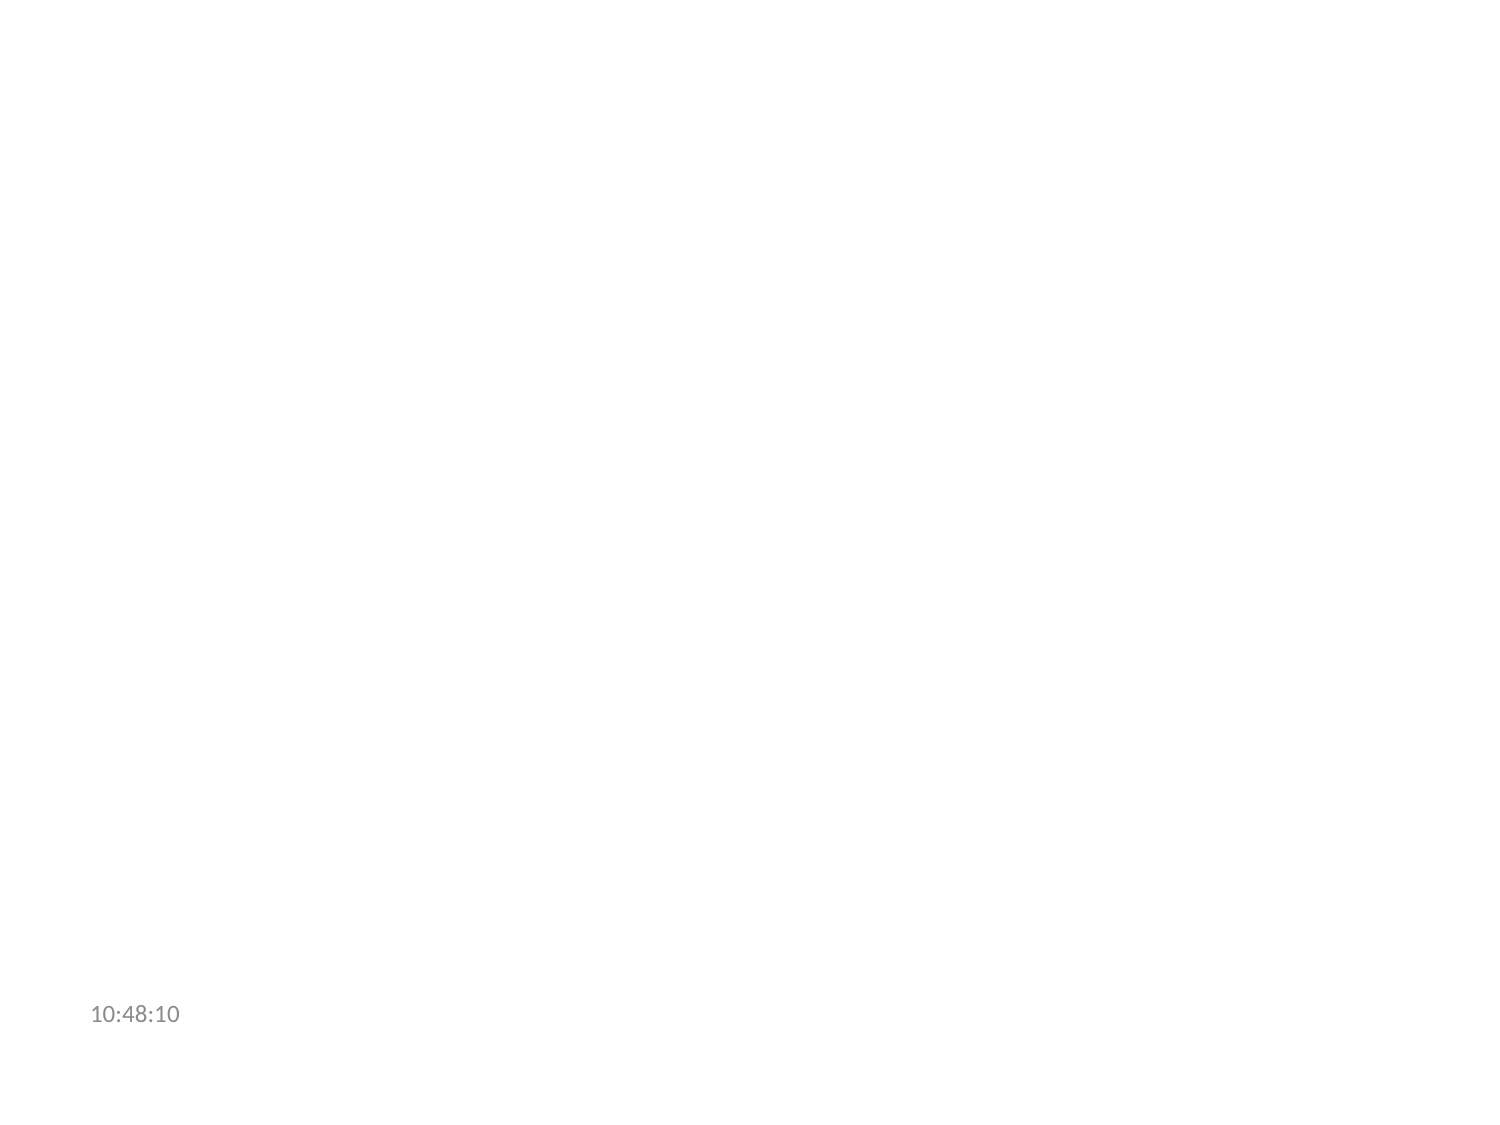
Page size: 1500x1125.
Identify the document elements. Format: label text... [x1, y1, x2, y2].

text_box 15:35:09 [75, 982, 425, 1043]
